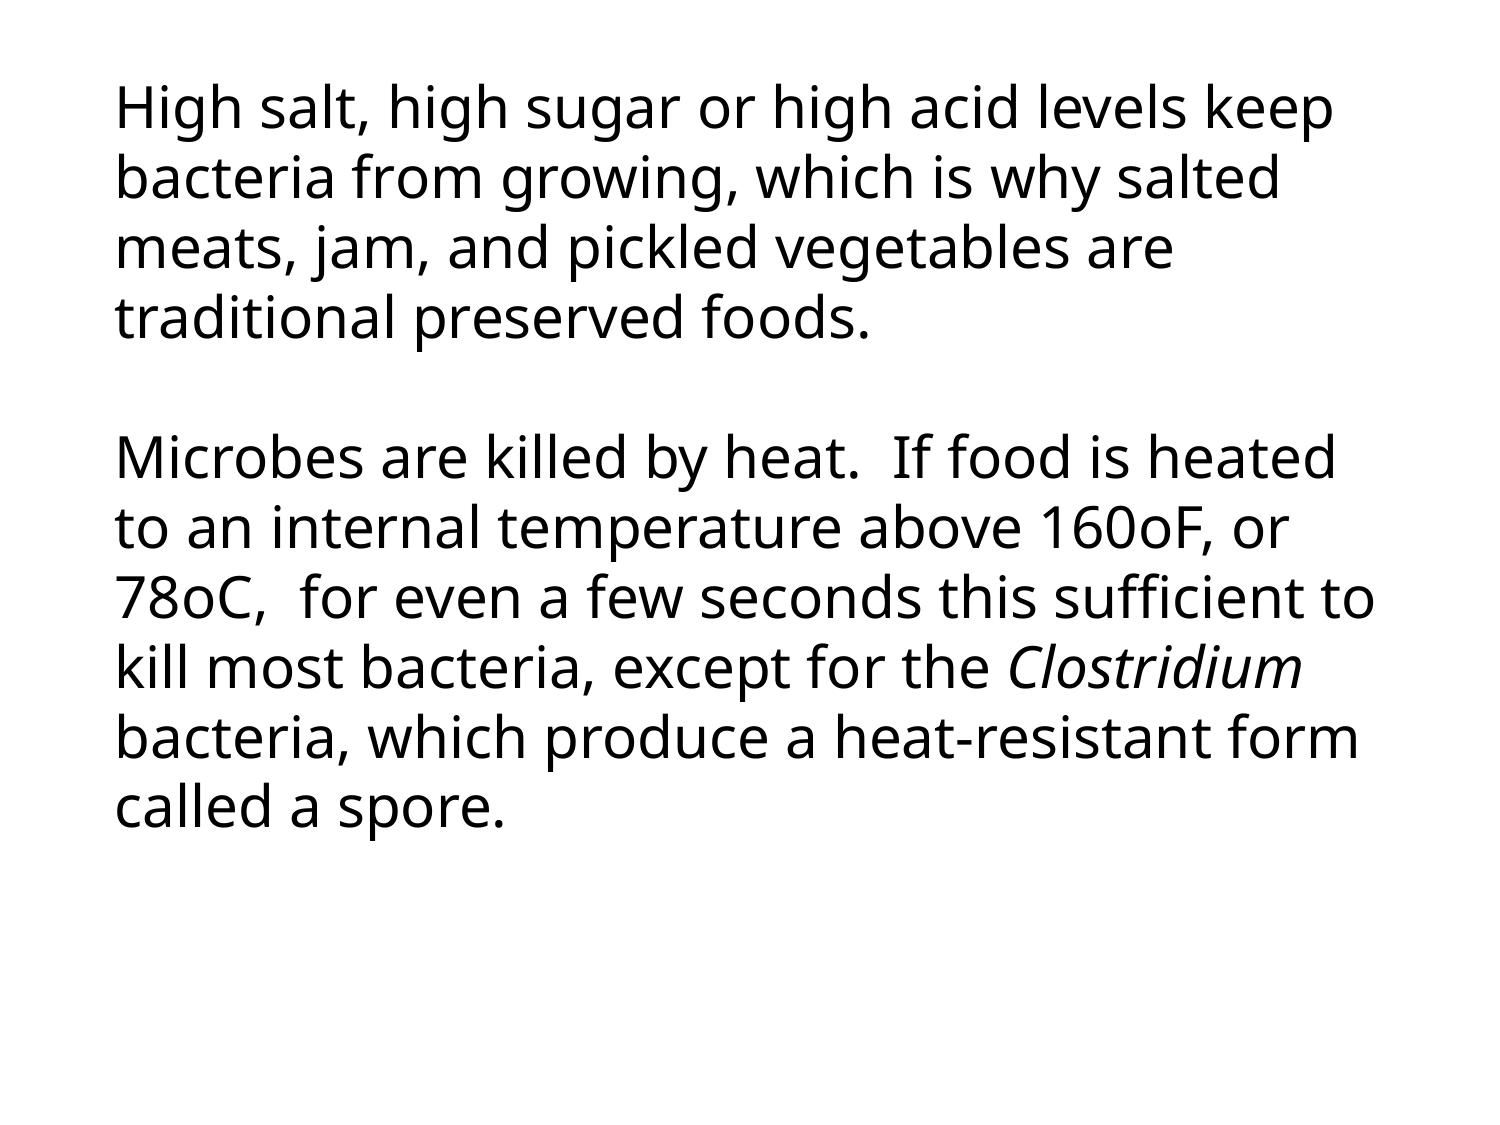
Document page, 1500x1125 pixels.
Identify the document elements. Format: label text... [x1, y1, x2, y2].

text_box High salt, high sugar or high acid levels keep bacteria from growing, which is why salted meats, jam, and pickled vegetables are traditional preserved foods. Microbes are killed by heat. If food is heated to an internal temperature above 160oF, or 78oC, for even a few seconds this sufficient to kill most bacteria, except for the Clostridium bacteria, which produce a heat-resistant form called a spore. [99, 62, 1400, 847]
